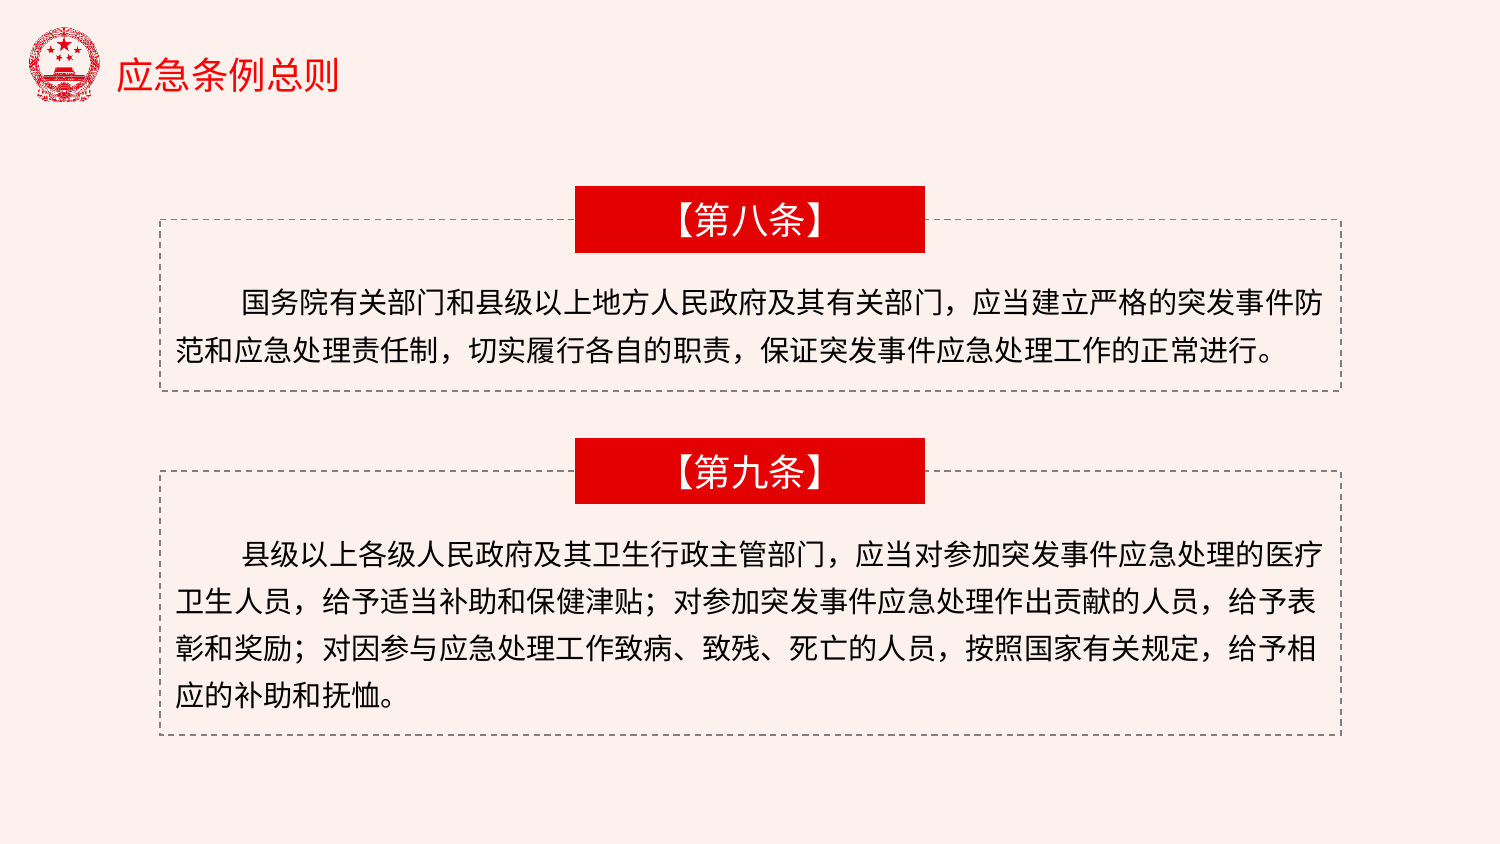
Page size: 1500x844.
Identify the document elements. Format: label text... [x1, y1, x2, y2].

text_box 县级以上各级人民政府及其卫生行政主管部门，应当对参加突发事件应急处理的医疗卫生人员，给予适当补助和保健津贴；对参加突发事件应急处理作出贡献的人员，给予表彰和奖励；对因参与应急处理工作致病、致残、死亡的人员，按照国家有关规定，给予相应的补助和抚恤。 [164, 518, 1337, 719]
text_box 【第九条】 [574, 438, 925, 504]
picture [25, 24, 105, 108]
text_box [159, 219, 1342, 392]
text_box 国务院有关部门和县级以上地方人民政府及其有关部门，应当建立严格的突发事件防范和应急处理责任制，切实履行各自的职责，保证突发事件应急处理工作的正常进行。 [164, 266, 1337, 373]
text_box 【第八条】 [574, 186, 925, 253]
text_box [159, 470, 1342, 736]
